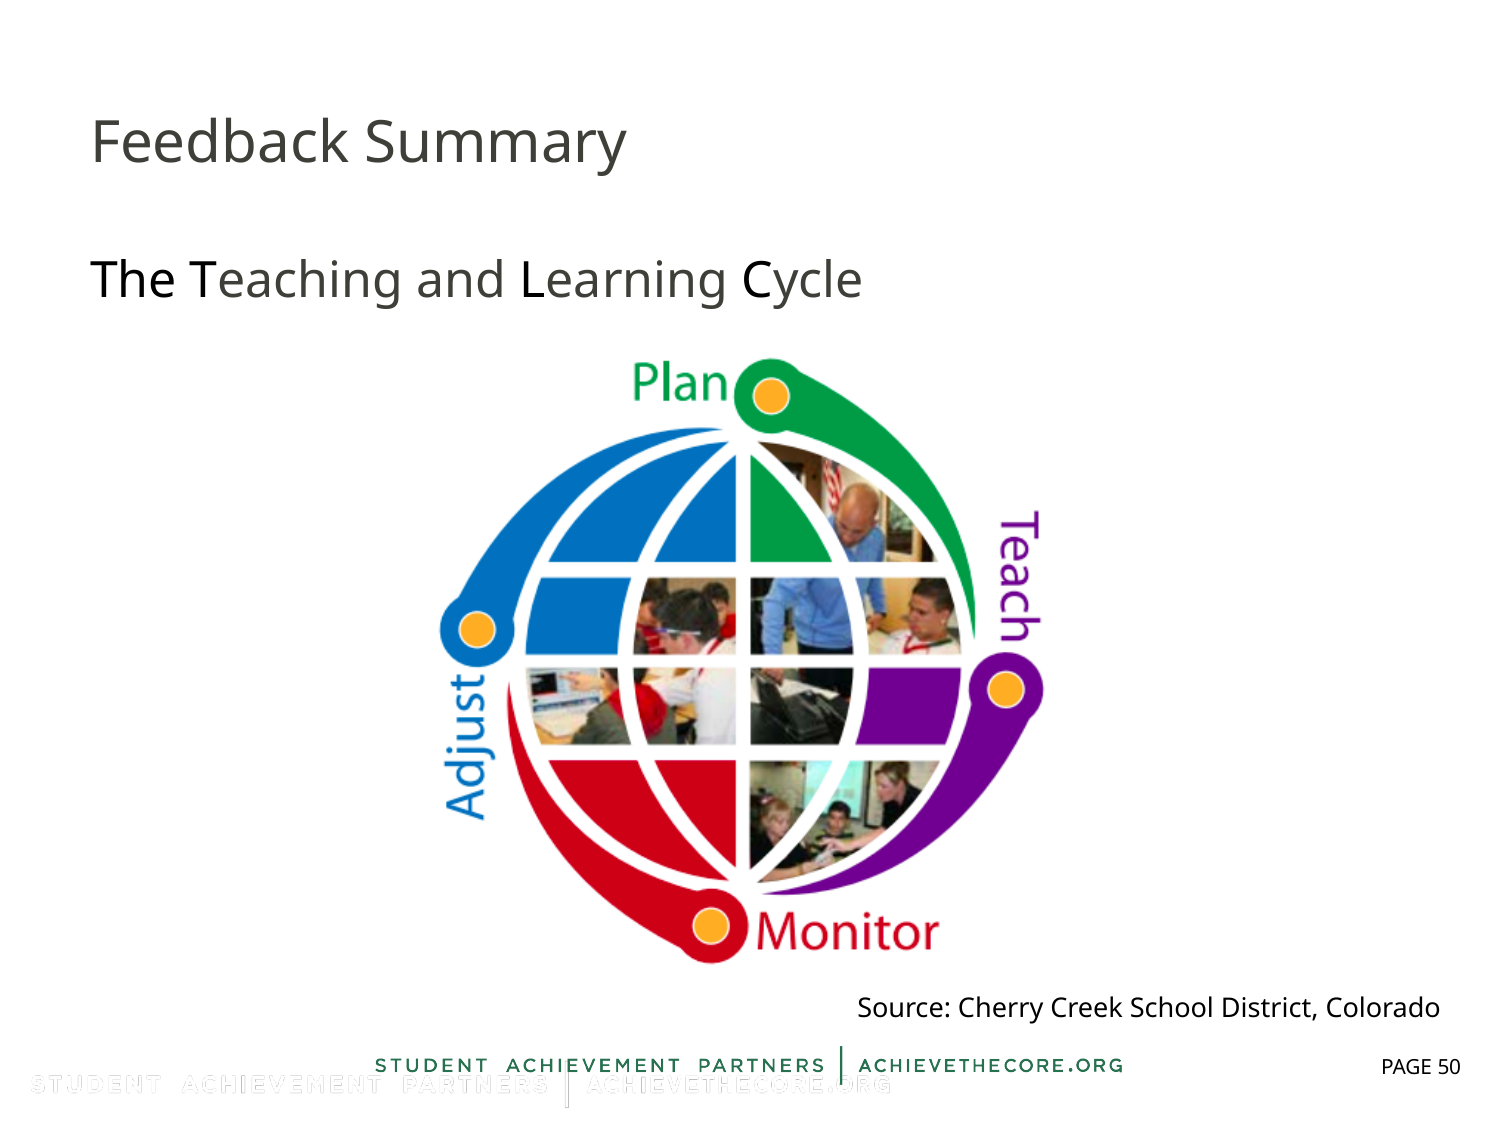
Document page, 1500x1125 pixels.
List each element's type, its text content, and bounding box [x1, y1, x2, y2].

text_box Source: Cherry Creek School District, Colorado [842, 975, 1500, 1040]
list The Teaching and Learning Cycle [75, 232, 1425, 976]
picture [375, 1046, 1122, 1085]
title Feedback Summary [75, 45, 1425, 232]
picture [382, 336, 1117, 994]
